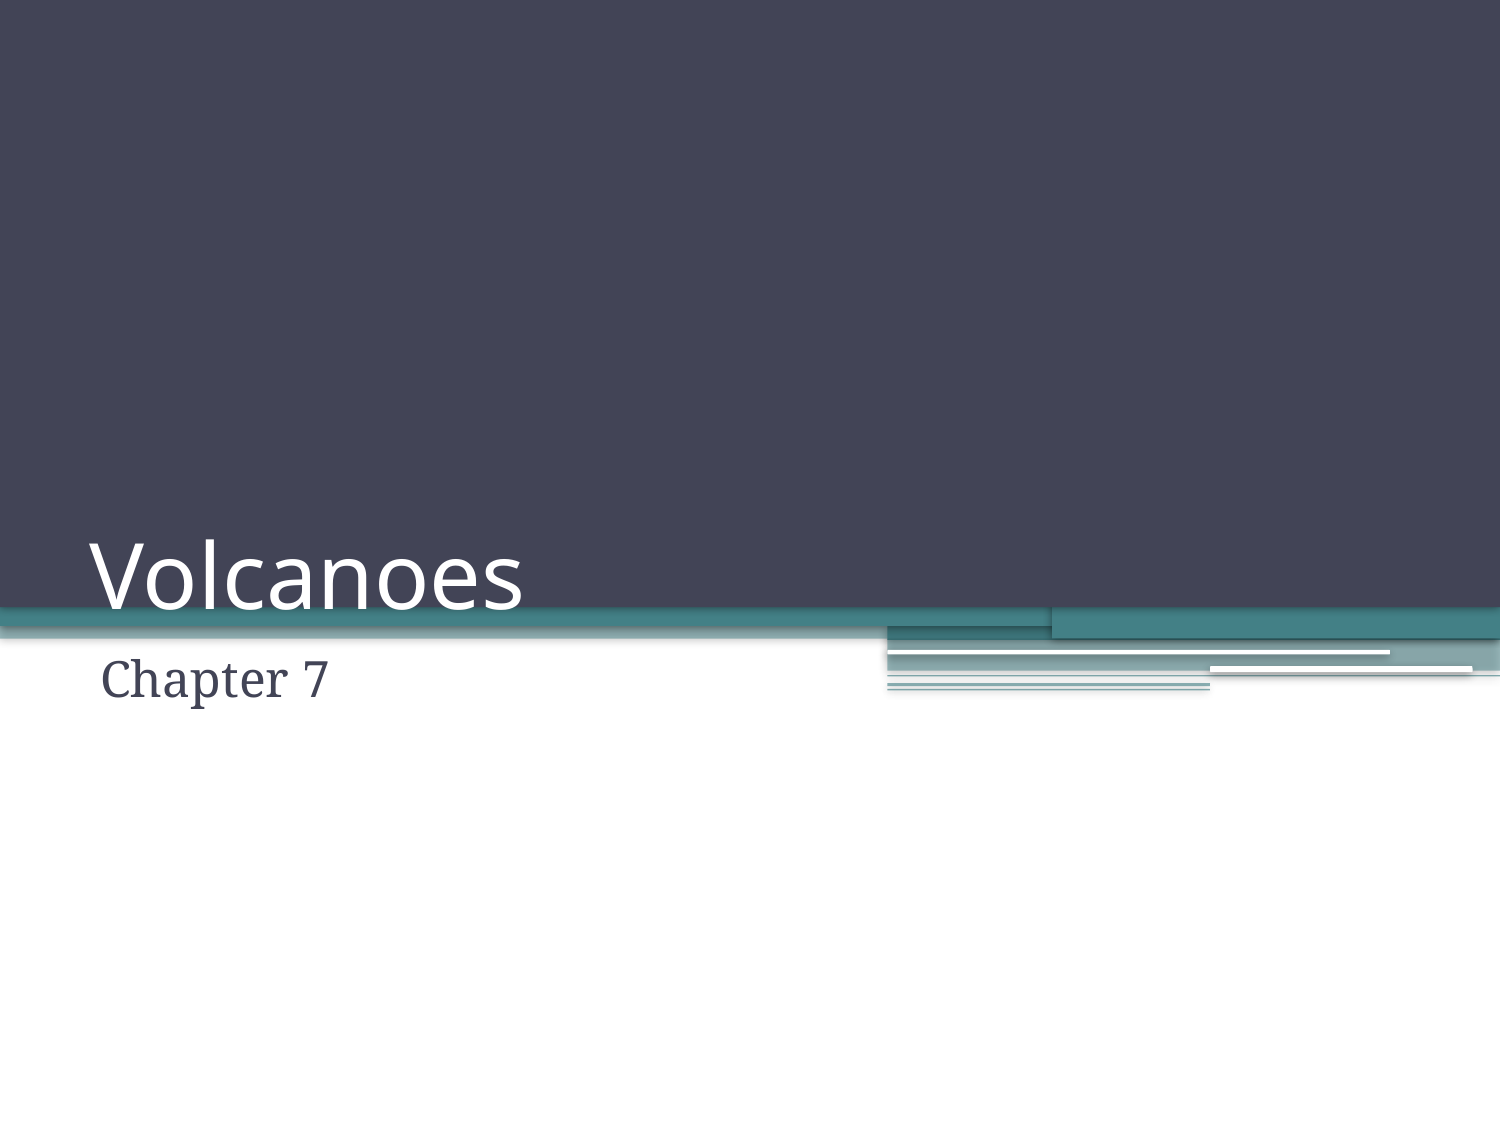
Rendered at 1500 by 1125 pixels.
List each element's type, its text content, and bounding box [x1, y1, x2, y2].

title Volcanoes [75, 394, 1463, 636]
subtitle Chapter 7 [75, 639, 888, 928]
